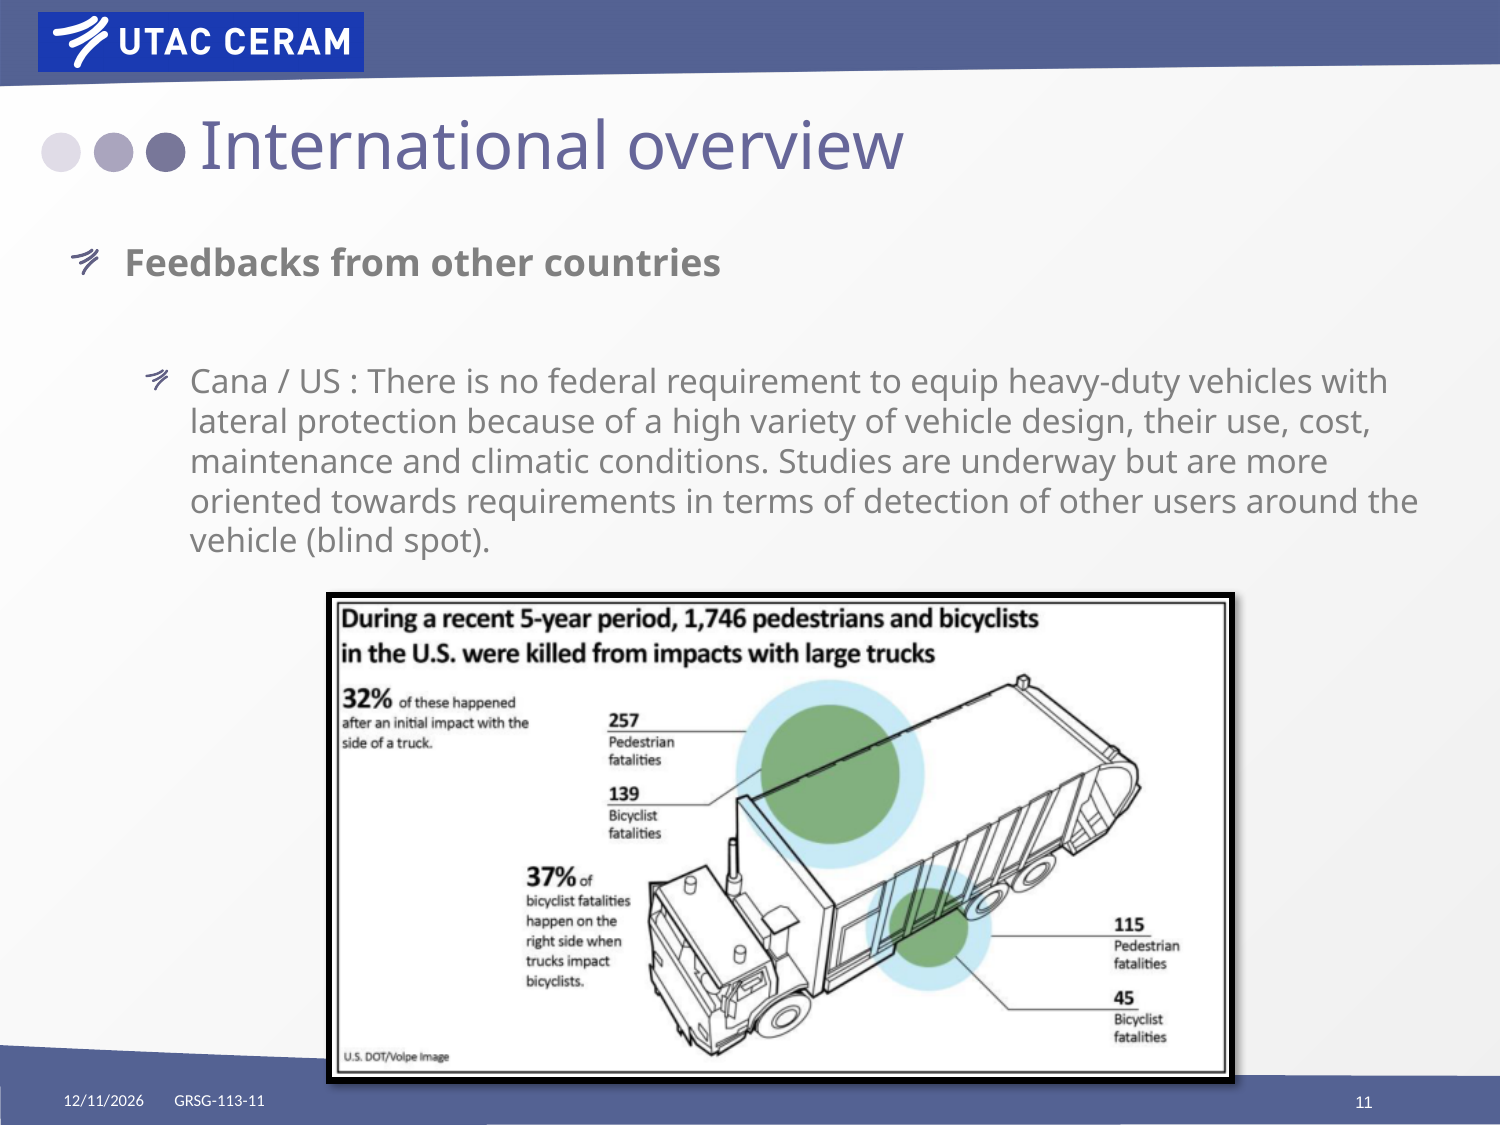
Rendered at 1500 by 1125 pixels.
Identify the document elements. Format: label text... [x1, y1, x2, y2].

list Feedbacks from other countries Cana / US : There is no federal requirement to equip heavy-duty vehicles with lateral protection because of a high variety of vehicle design, their use, cost, maintenance and climatic conditions. Studies are underway but are more oriented towards requirements in terms of detection of other users around the vehicle (blind spot). [53, 231, 1471, 1035]
picture [143, 368, 170, 392]
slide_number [0, 1069, 159, 1125]
picture [68, 247, 101, 277]
footer GRSG-113-11 [159, 1069, 999, 1125]
title International overview [185, 90, 1446, 197]
picture [331, 597, 1230, 1078]
picture [0, 0, 1500, 87]
